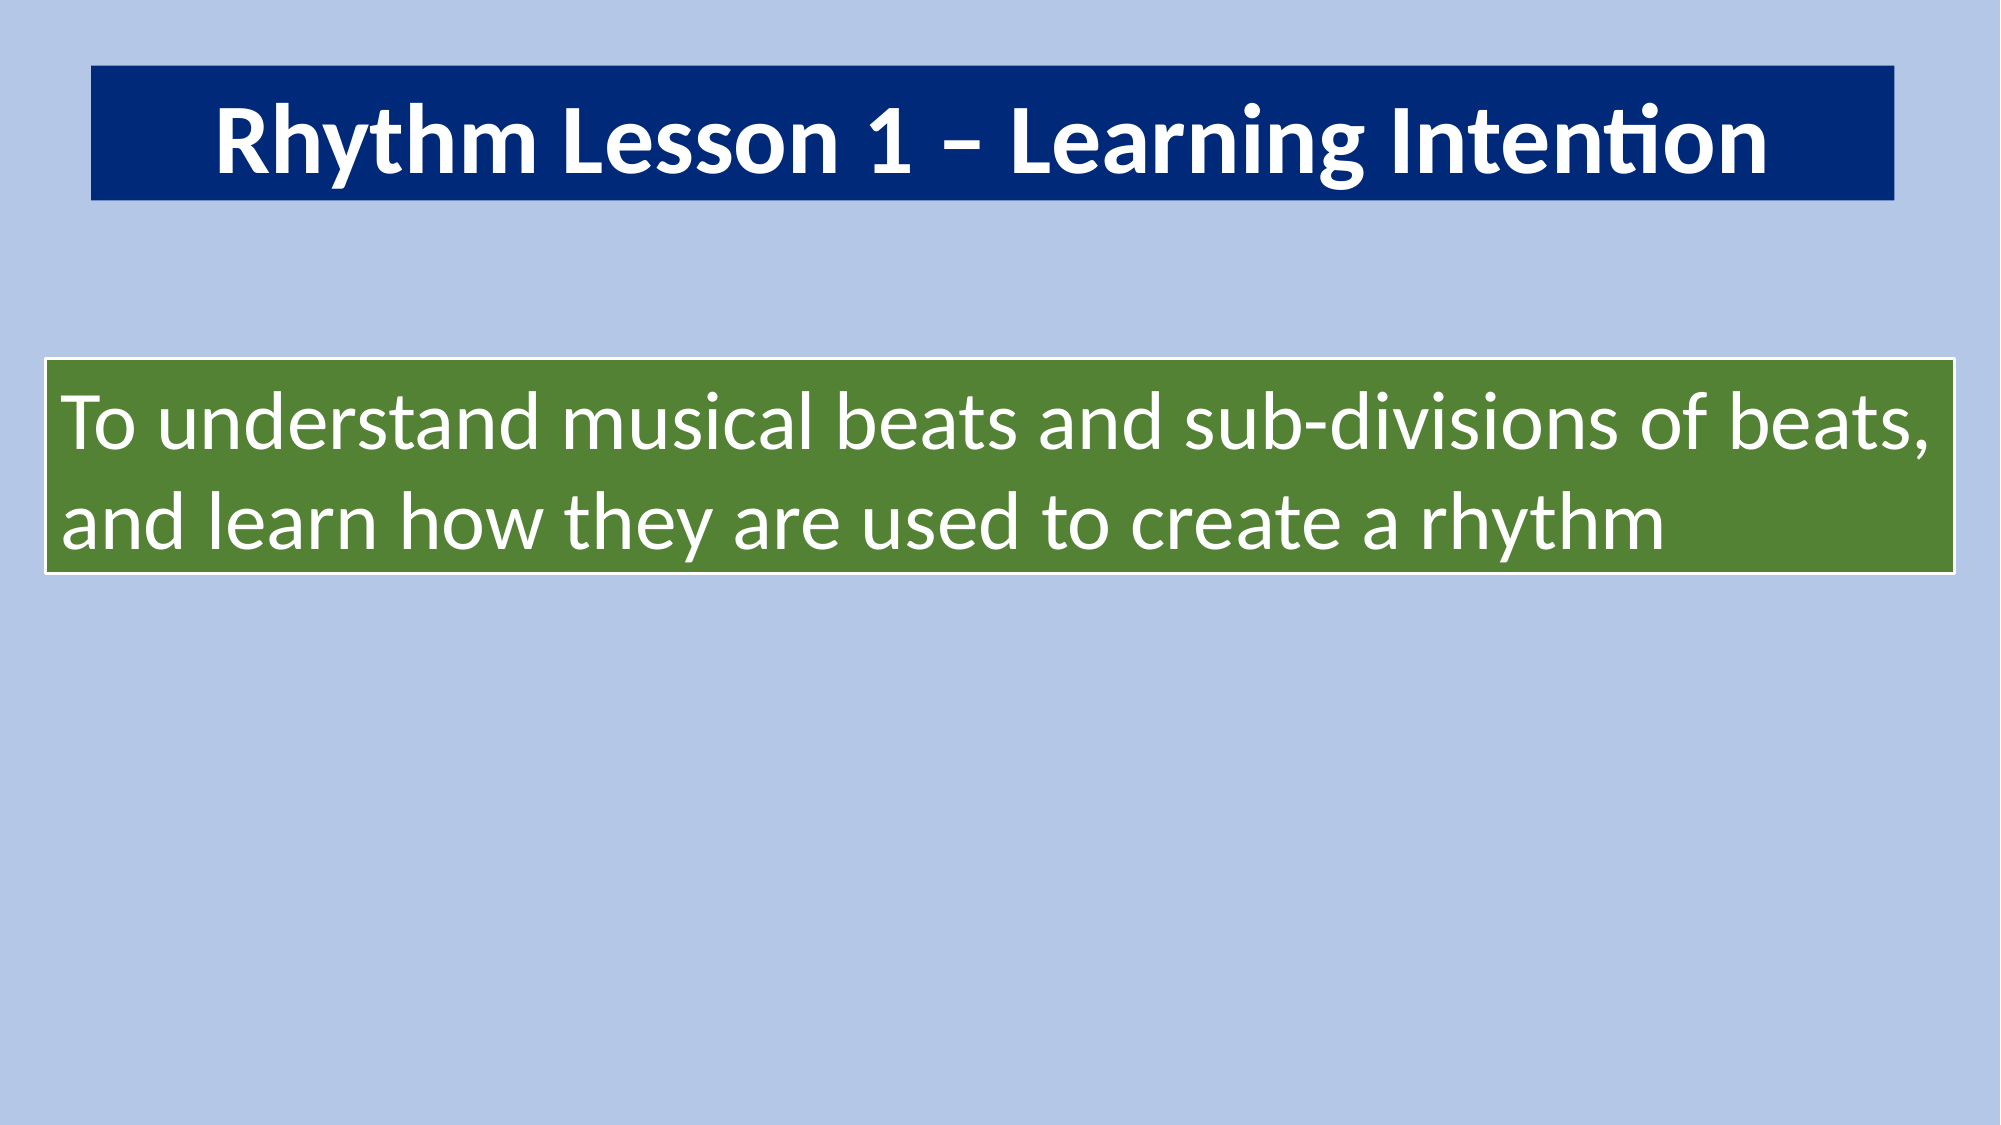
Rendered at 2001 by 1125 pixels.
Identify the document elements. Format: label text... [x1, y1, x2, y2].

text_box To understand musical beats and sub-divisions of beats, and learn how they are used to create a rhythm [45, 358, 1955, 574]
text_box Rhythm Lesson 1 – Learning Intention [91, 65, 1895, 201]
